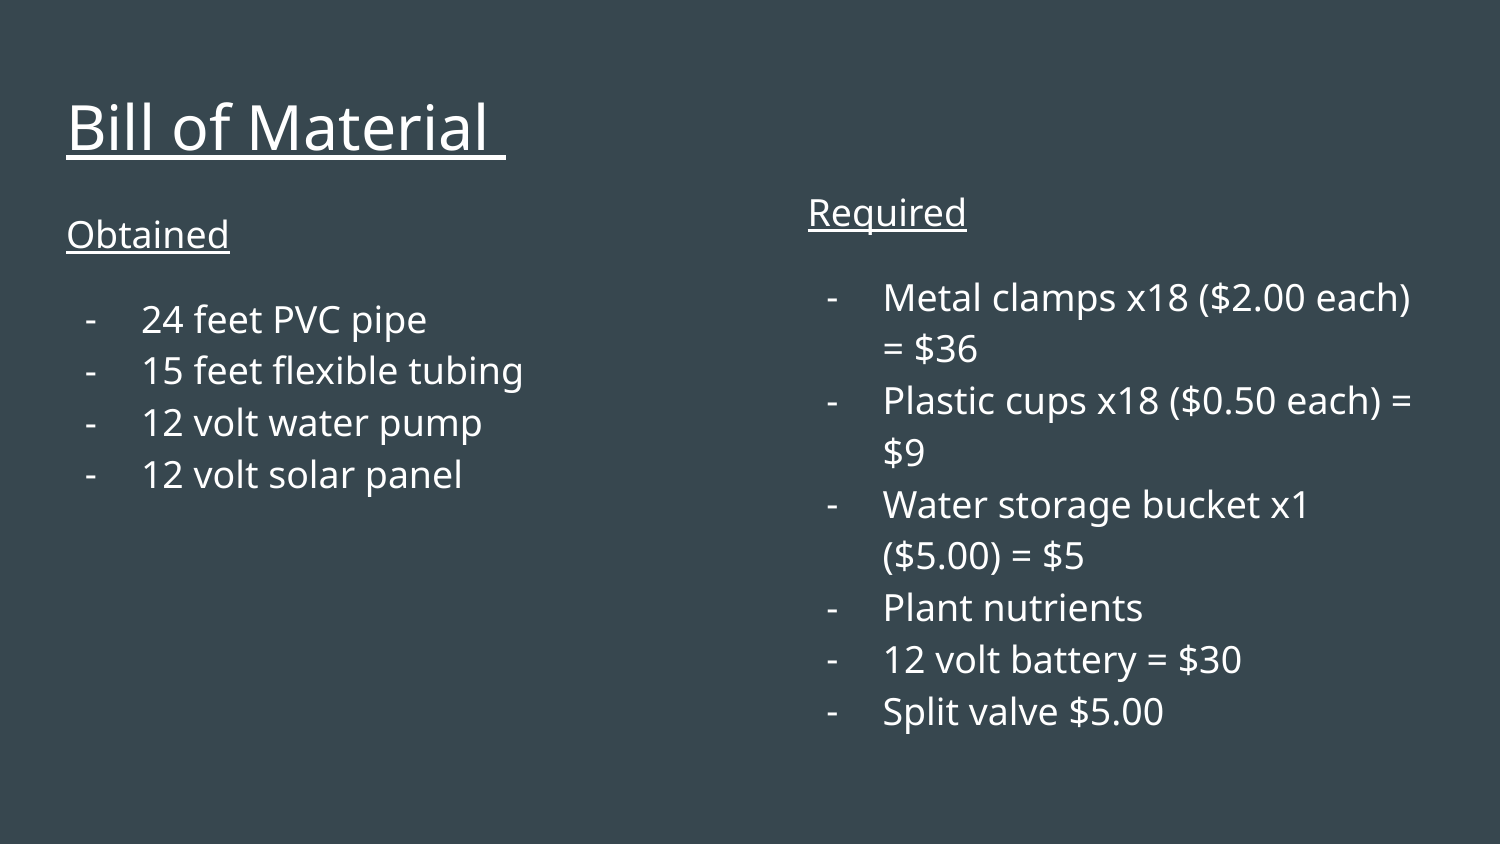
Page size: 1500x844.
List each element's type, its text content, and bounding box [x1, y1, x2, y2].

list Required Metal clamps x18 ($2.00 each) = $36 Plastic cups x18 ($0.50 each) = $9 Water storage bucket x1 ($5.00) = $5 Plant nutrients 12 volt battery = $30 Split valve $5.00 [792, 166, 1449, 728]
title Bill of Material [51, 72, 1449, 167]
list Obtained 24 feet PVC pipe 15 feet flexible tubing 12 volt water pump 12 volt solar panel [51, 189, 708, 750]
